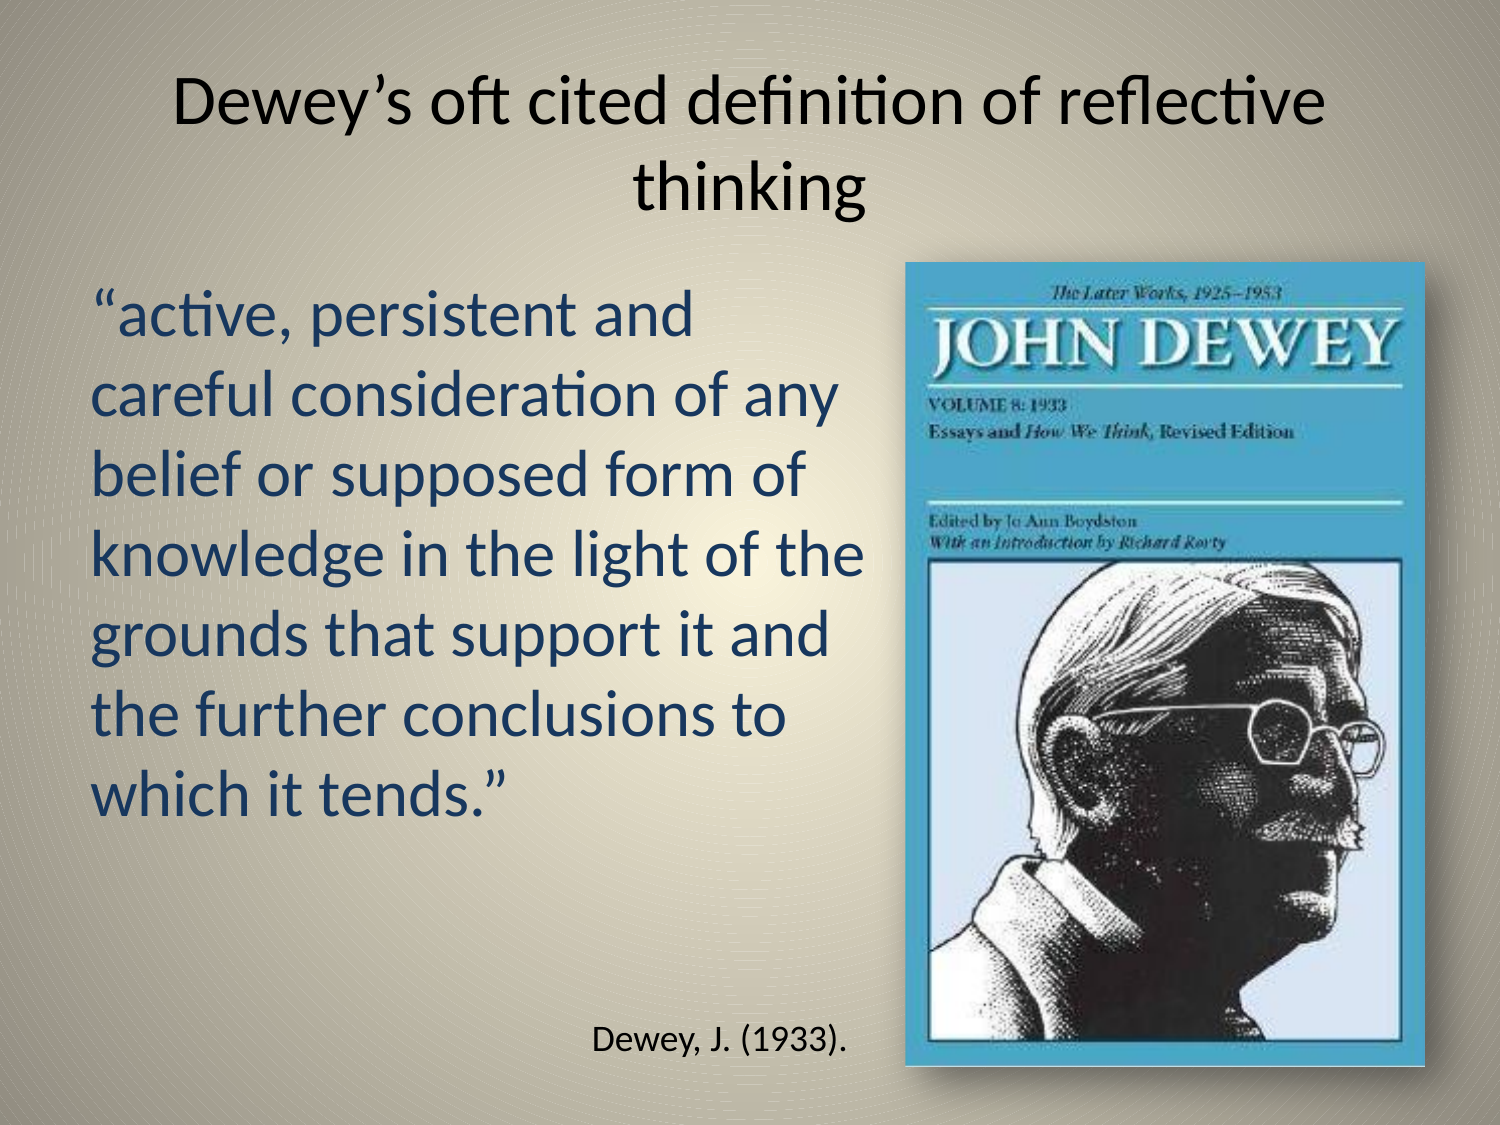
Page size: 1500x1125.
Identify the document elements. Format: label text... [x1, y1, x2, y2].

title Dewey’s oft cited definition of reflective thinking [75, 45, 1425, 233]
text_box Dewey, J. (1933). [577, 1006, 872, 1066]
picture [905, 262, 1426, 1068]
list “active, persistent and careful consideration of any belief or supposed form of knowledge in the light of the grounds that support it and the further conclusions to which it tends.” [75, 262, 886, 1005]
